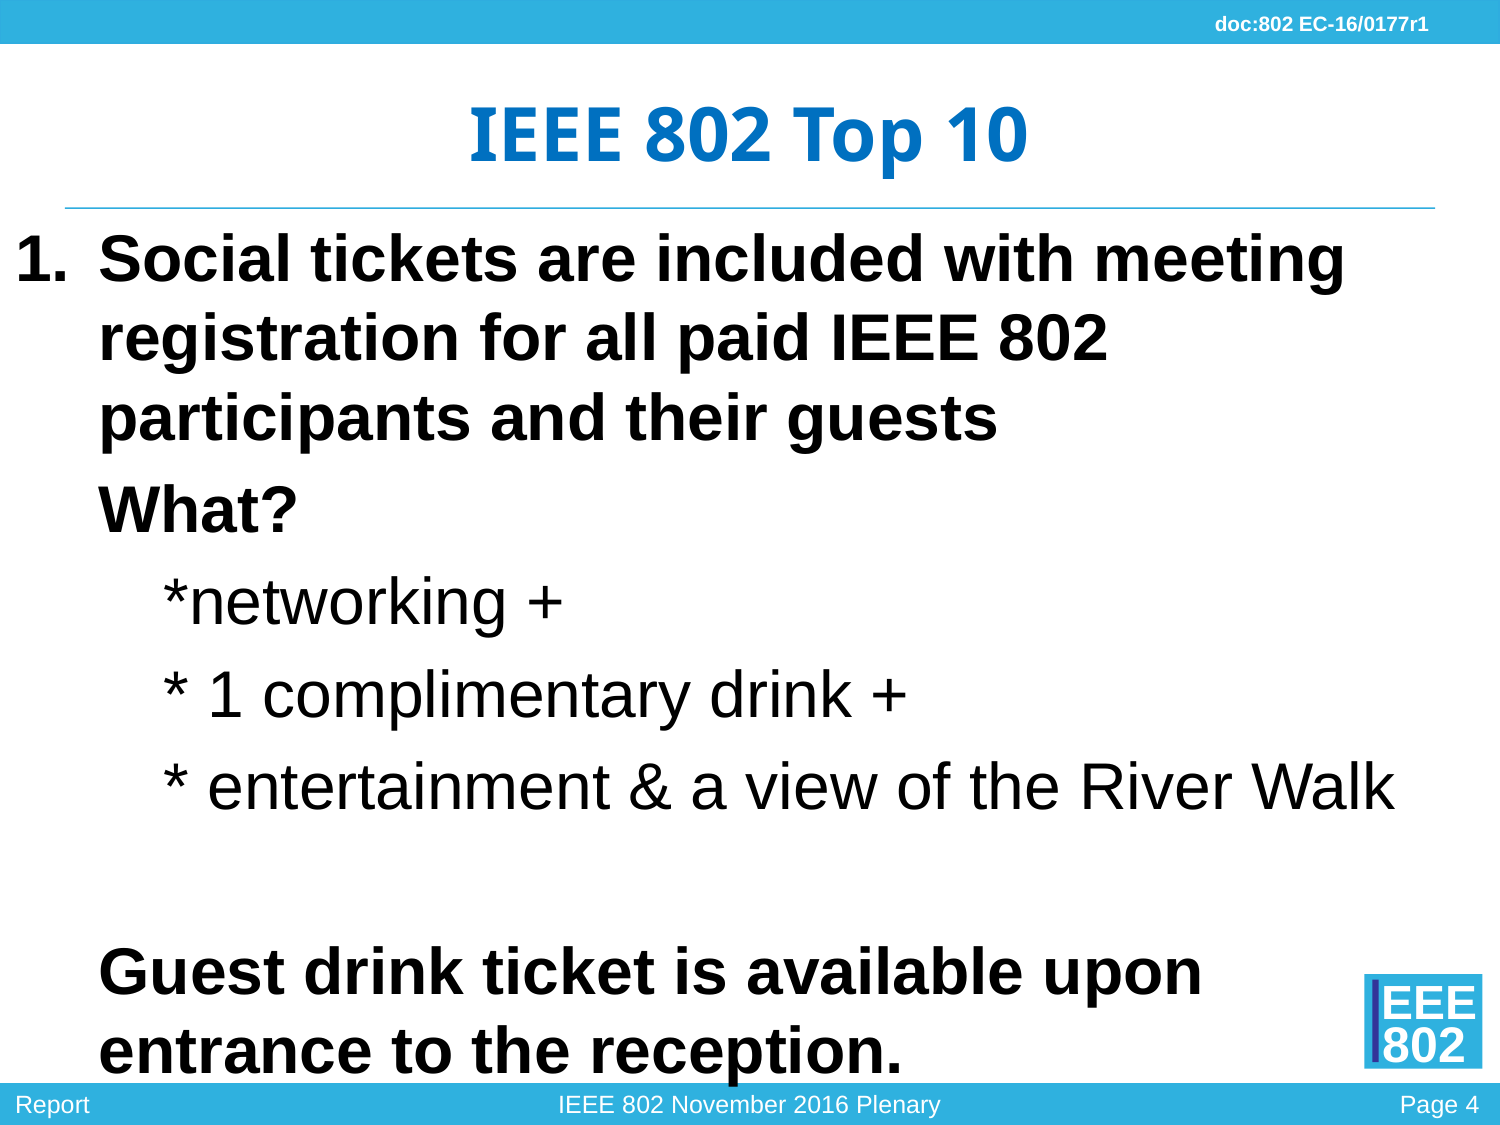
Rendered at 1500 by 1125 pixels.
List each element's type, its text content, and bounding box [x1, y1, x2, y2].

list Social tickets are included with meeting registration for all paid IEEE 802 participants and their guests What? *networking + * 1 complimentary drink + * entertainment & a view of the River Walk Guest drink ticket is available upon entrance to the reception. [0, 208, 1500, 1094]
title IEEE 802 Top 10 [75, 66, 1425, 197]
